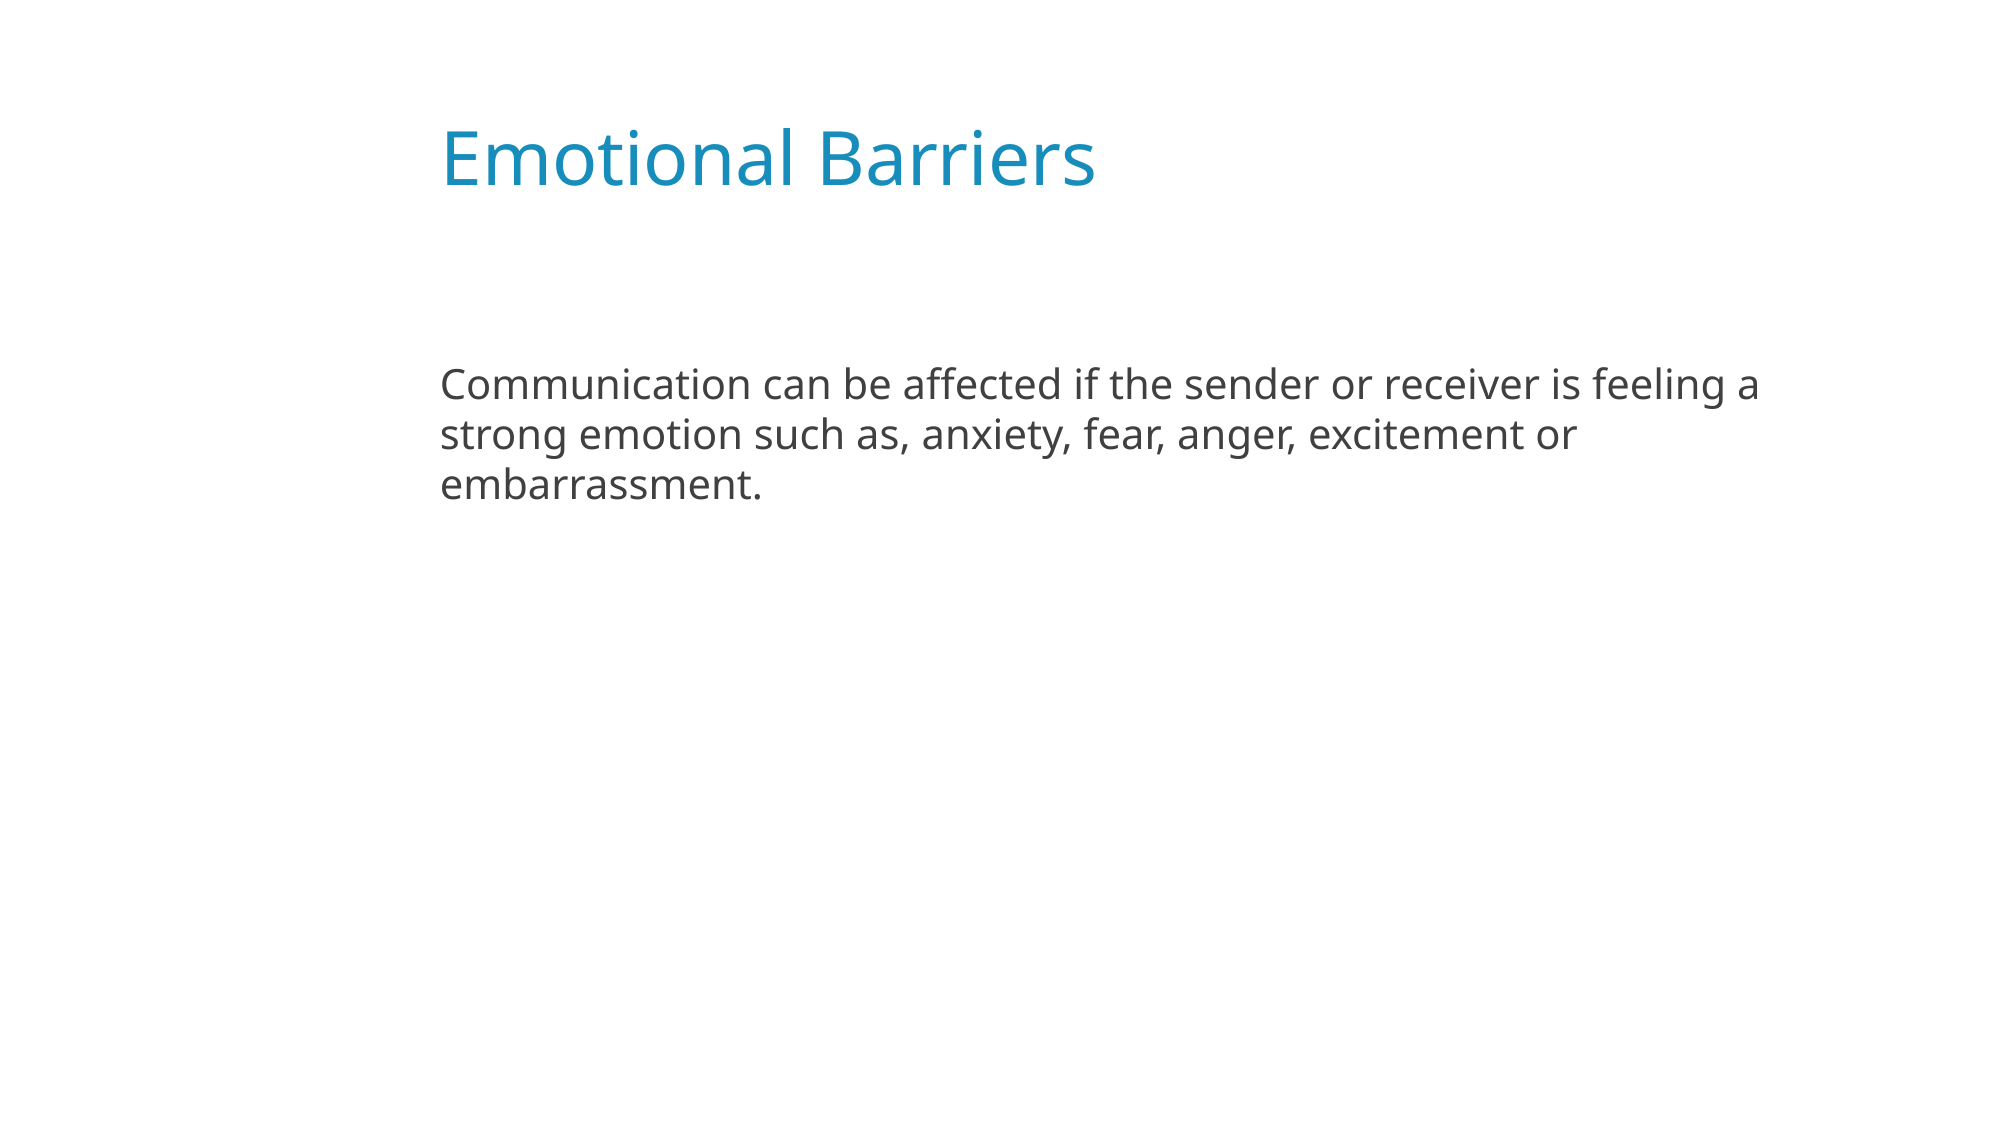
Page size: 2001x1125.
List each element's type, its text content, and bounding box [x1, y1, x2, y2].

list Communication can be affected if the sender or receiver is feeling a strong emotion such as, anxiety, fear, anger, excitement or embarrassment. [424, 350, 1888, 1074]
title Emotional Barriers [425, 102, 1888, 313]
